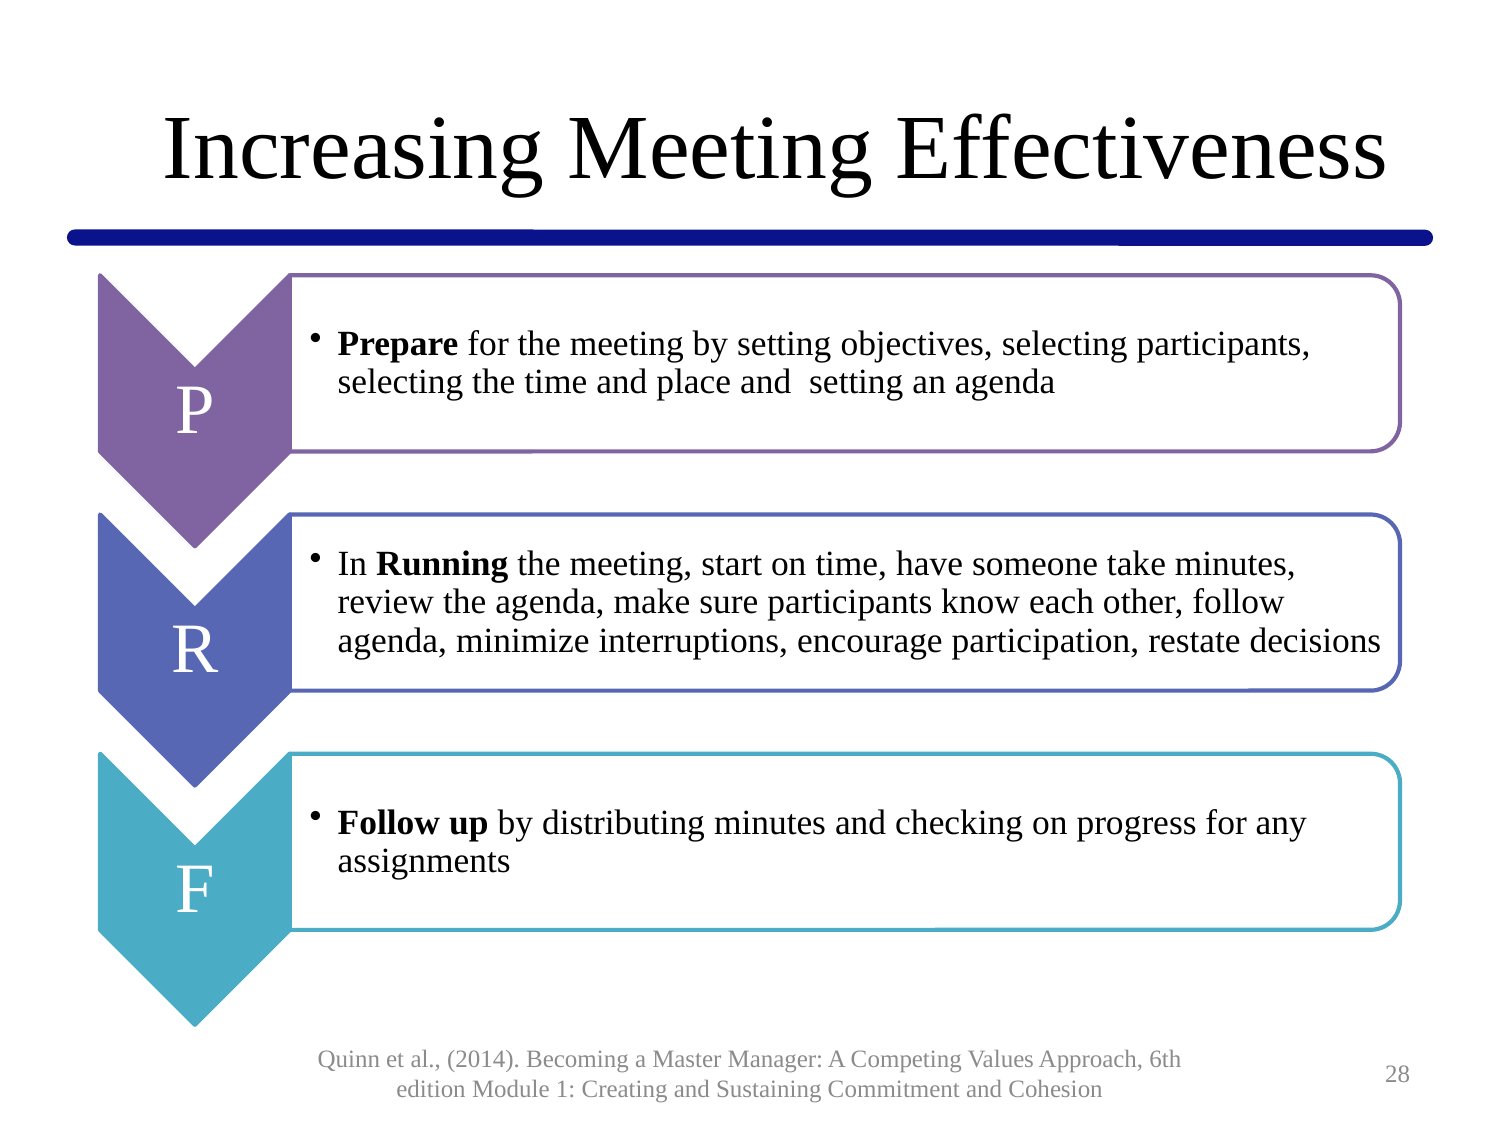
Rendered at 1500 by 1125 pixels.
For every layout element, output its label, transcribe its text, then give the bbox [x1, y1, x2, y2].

slide_number 28 [1074, 1042, 1425, 1103]
title Increasing Meeting Effectiveness [50, 48, 1456, 236]
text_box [99, 274, 1401, 1026]
footer Quinn et al., (2014). Becoming a Master Manager: A Competing Values Approach, 6th edition Module 1: Creating and Sustaining Commitment and Cohesion [275, 1042, 1074, 1103]
